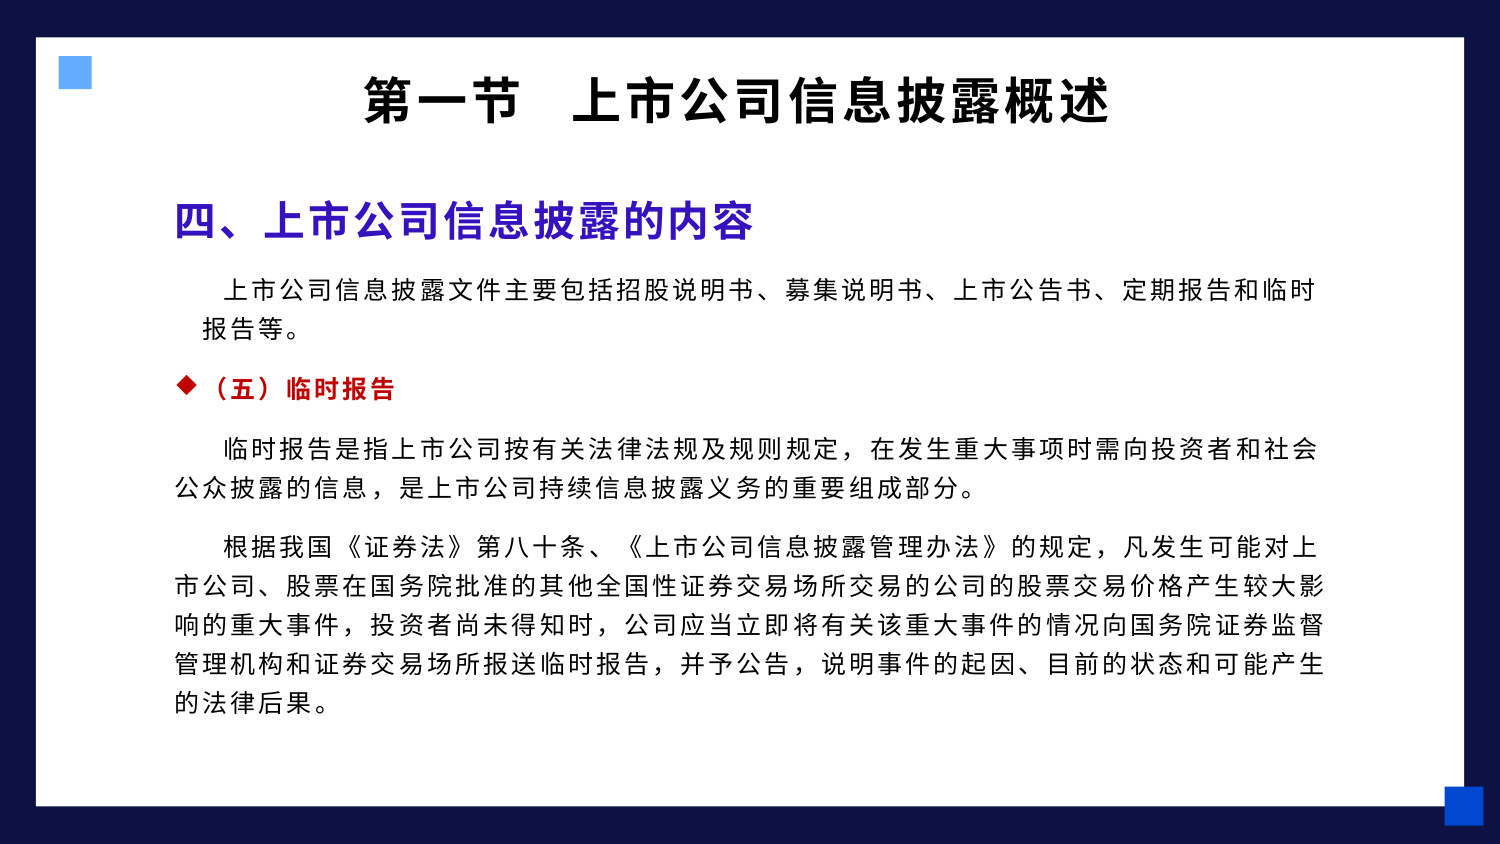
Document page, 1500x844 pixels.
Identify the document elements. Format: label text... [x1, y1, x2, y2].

list 四、上市公司信息披露的内容 上市公司信息披露文件主要包括招股说明书、募集说明书、上市公告书、定期报告和临时报告等。 （五）临时报告 临时报告是指上市公司按有关法律法规及规则规定，在发生重大事项时需向投资者和社会公众披露的信息，是上市公司持续信息披露义务的重要组成部分。 根据我国《证券法》第八十条、《上市公司信息披露管理办法》的规定，凡发生可能对上市公司、股票在国务院批准的其他全国性证券交易场所交易的公司的股票交易价格产生较大影响的重大事件，投资者尚未得知时，公司应当立即将有关该重大事件的情况向国务院证券监督管理机构和证券交易场所报送临时报告，并予公告，说明事件的起因、目前的状态和可能产生的法律后果。 [157, 179, 1343, 604]
title 第一节 上市公司信息披露概述 [141, 48, 1327, 138]
